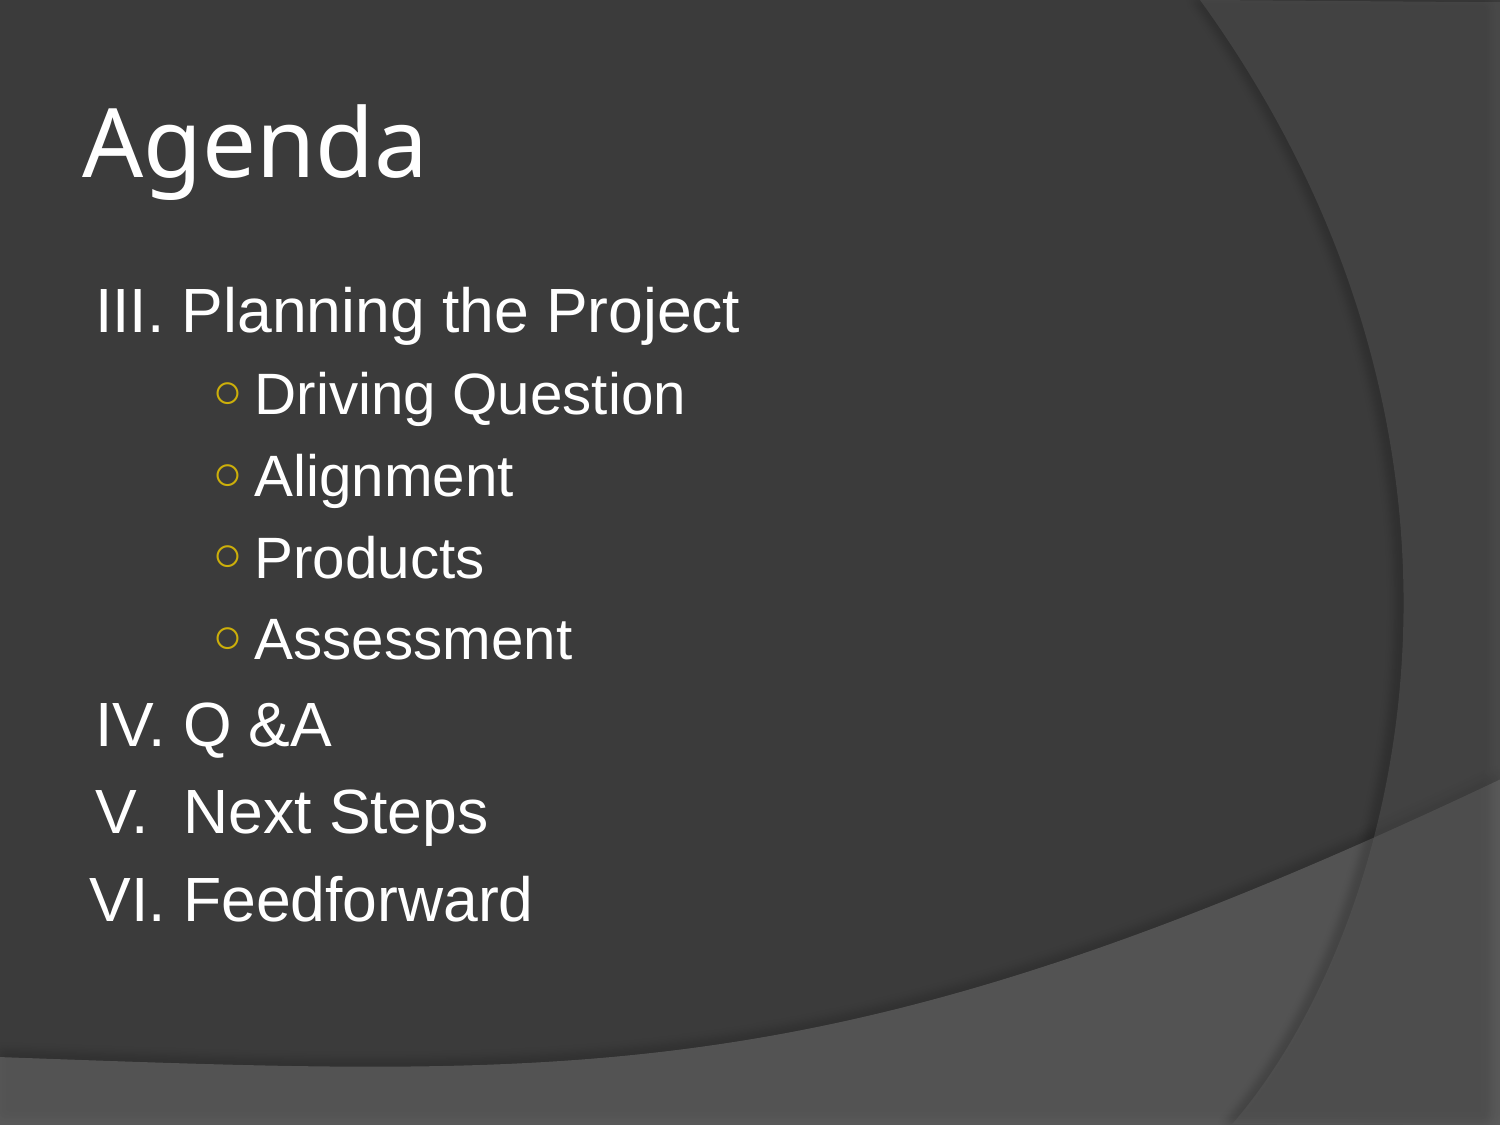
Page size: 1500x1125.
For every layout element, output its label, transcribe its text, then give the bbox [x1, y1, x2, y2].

list III. Planning the Project Driving Question Alignment Products Assessment IV. Q &A V. Next Steps VI. Feedforward [75, 262, 1300, 1005]
title Agenda [75, 45, 1300, 233]
